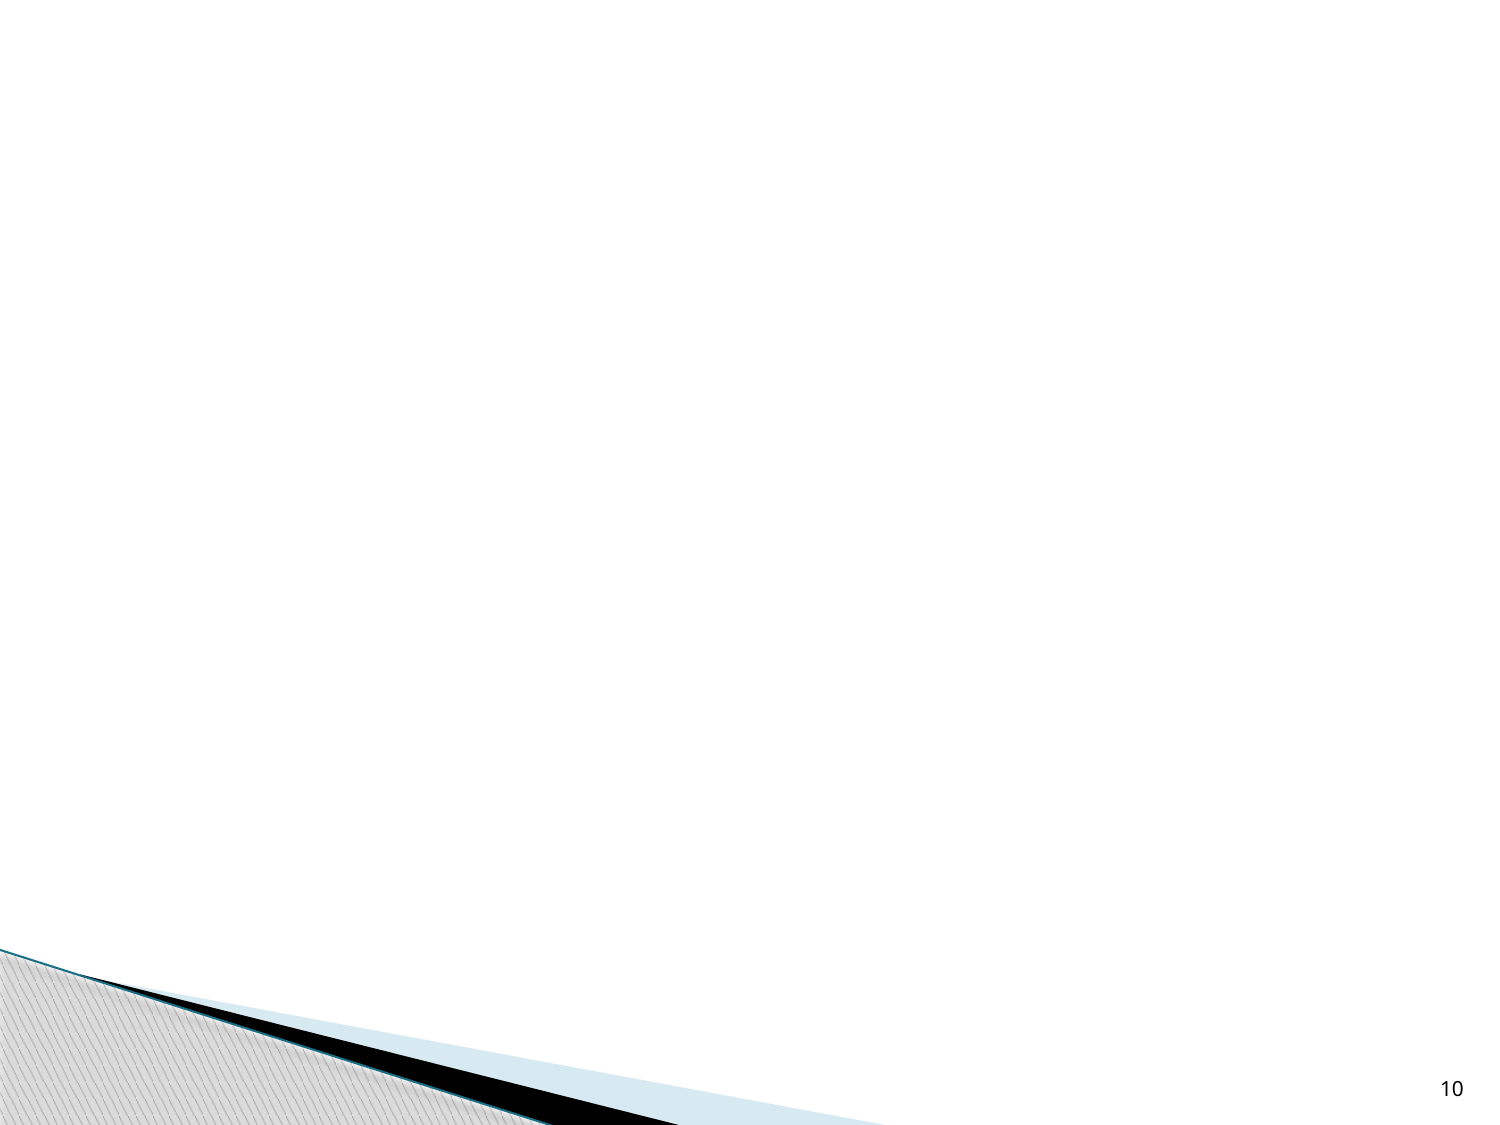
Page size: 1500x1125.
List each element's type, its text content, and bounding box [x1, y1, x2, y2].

slide_number 10 [1418, 1051, 1479, 1112]
